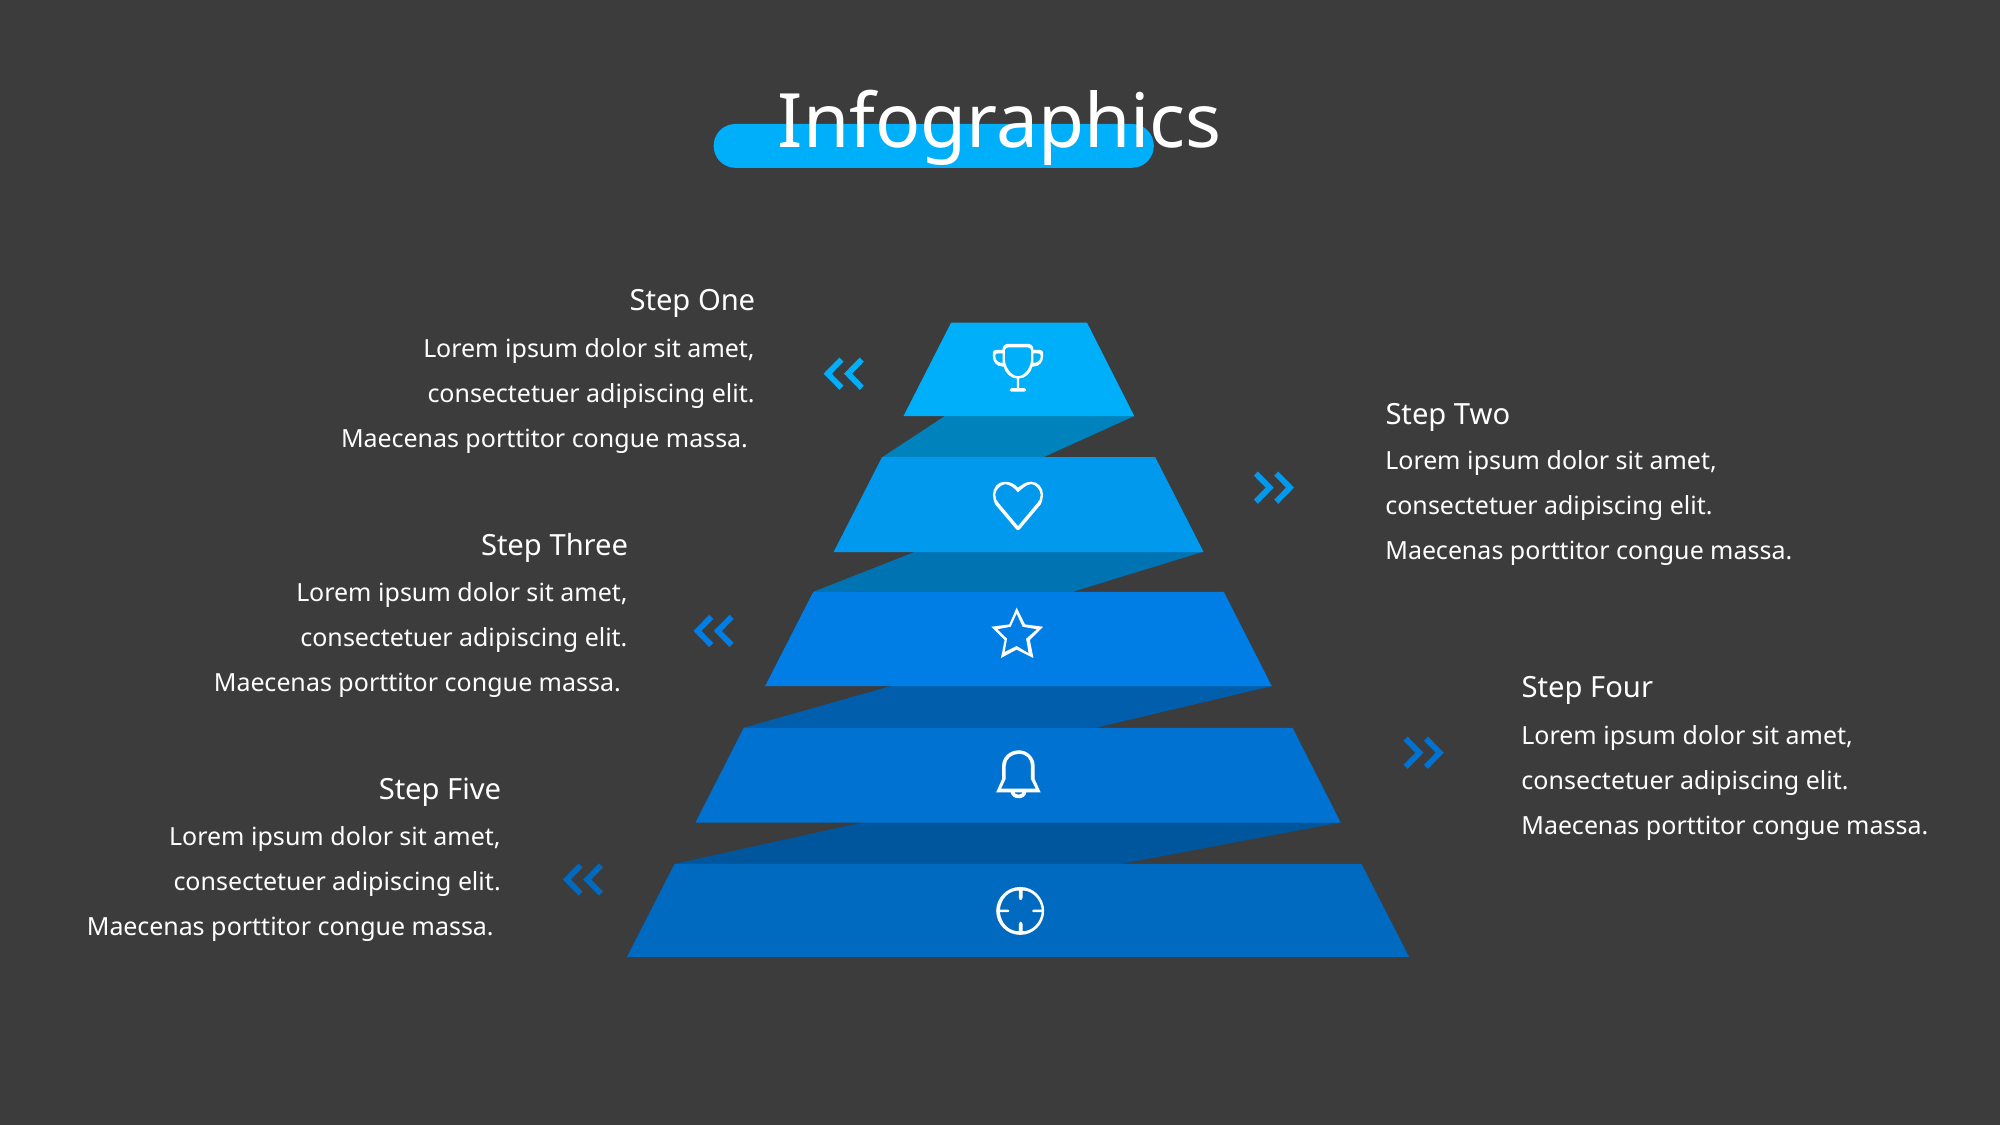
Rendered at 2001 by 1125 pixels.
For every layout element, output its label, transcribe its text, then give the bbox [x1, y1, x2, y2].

text_box [991, 607, 1044, 658]
text_box [996, 886, 1045, 935]
text_box [562, 863, 583, 896]
text_box [1274, 471, 1295, 504]
text_box [1403, 736, 1424, 769]
title Infographics [42, 0, 1957, 248]
text_box [693, 614, 714, 648]
text_box [626, 863, 1410, 958]
text_box [882, 417, 1133, 457]
text_box [815, 553, 1200, 591]
text_box [695, 727, 1341, 823]
text_box [1253, 471, 1274, 504]
text_box [996, 750, 1041, 799]
text_box Lorem ipsum dolor sit amet, consectetuer adipiscing elit. Maecenas porttitor congue massa. [187, 554, 643, 704]
text_box [992, 481, 1044, 531]
text_box Step Four [1506, 661, 1932, 697]
text_box Step Five [91, 762, 516, 798]
text_box [843, 357, 864, 390]
text_box [678, 823, 1338, 863]
text_box [833, 457, 1204, 553]
text_box [583, 863, 604, 896]
text_box [713, 614, 734, 648]
text_box [903, 322, 1135, 417]
text_box Lorem ipsum dolor sit amet, consectetuer adipiscing elit. Maecenas porttitor congue massa. [60, 798, 516, 948]
text_box Lorem ipsum dolor sit amet, consectetuer adipiscing elit. Maecenas porttitor congue massa. [314, 310, 771, 460]
text_box [765, 591, 1272, 687]
text_box [1423, 736, 1444, 769]
text_box [823, 357, 844, 390]
text_box Step Two [1370, 387, 1796, 422]
text_box Step One [345, 274, 770, 310]
text_box Lorem ipsum dolor sit amet, consectetuer adipiscing elit. Maecenas porttitor congue massa. [1506, 697, 1976, 847]
text_box [746, 687, 1268, 727]
text_box Lorem ipsum dolor sit amet, consectetuer adipiscing elit. Maecenas porttitor congue massa. [1370, 422, 1840, 572]
text_box [992, 343, 1044, 392]
text_box Step Three [218, 518, 643, 554]
